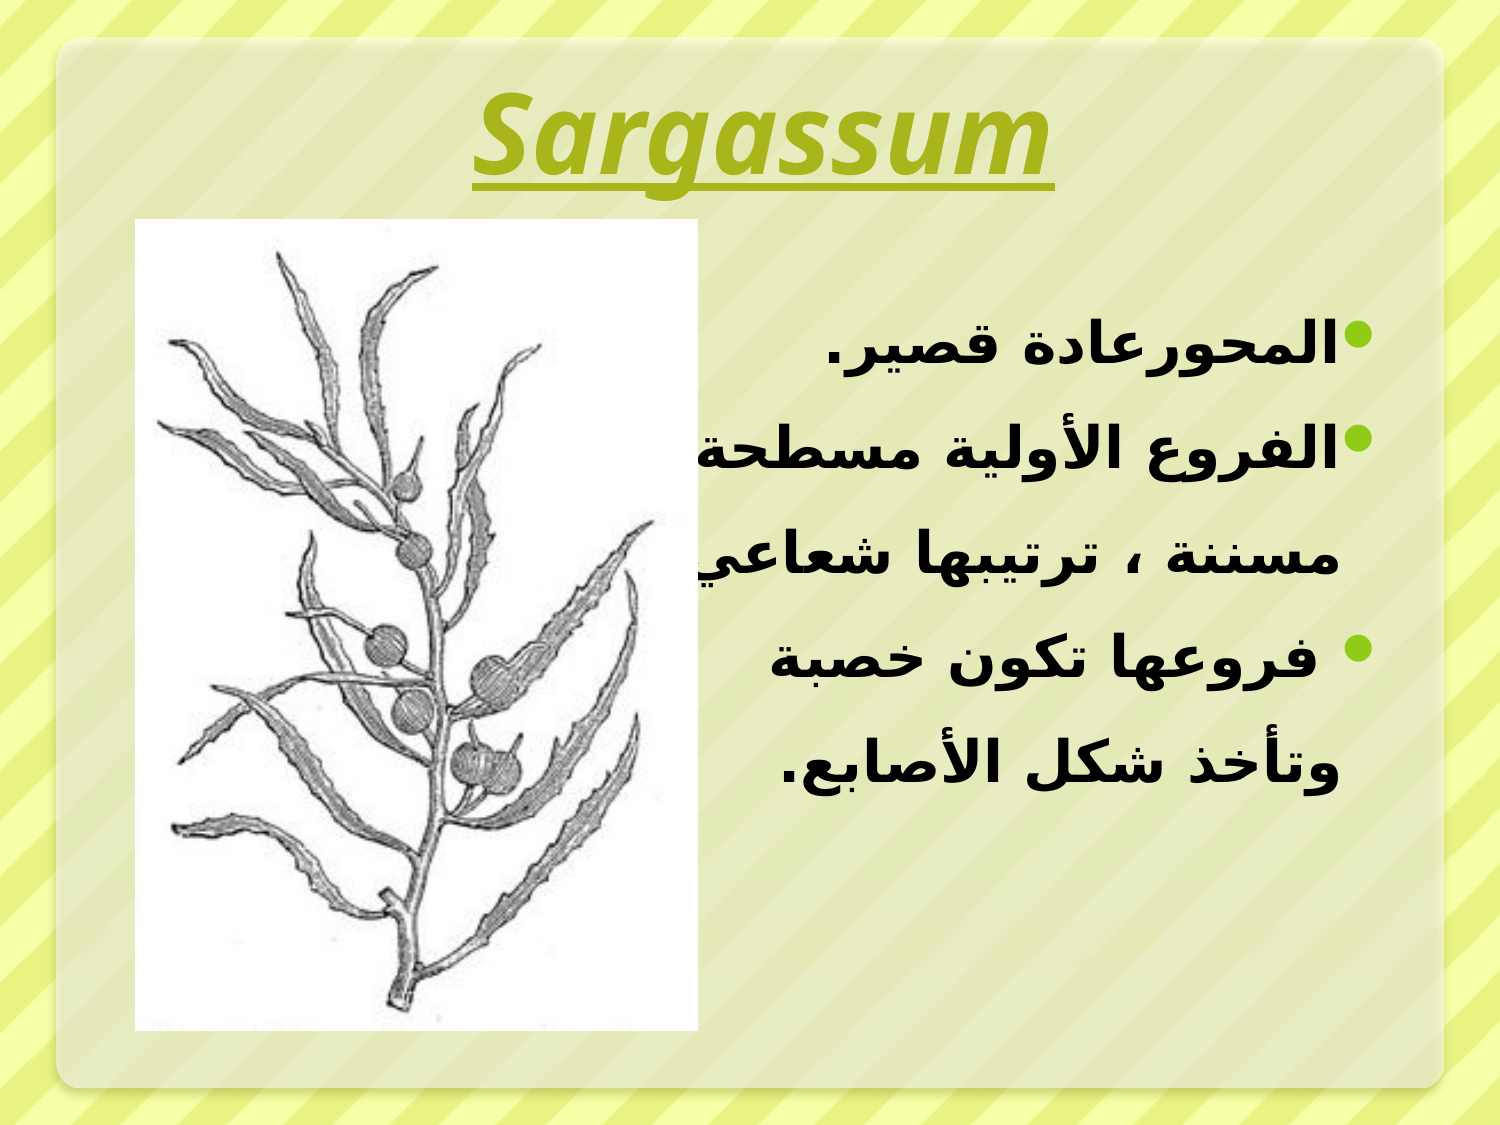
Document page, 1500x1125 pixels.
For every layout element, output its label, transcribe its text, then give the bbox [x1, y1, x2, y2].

text_box Sargassum [457, 54, 1093, 205]
list المحورعادة قصير. الفروع الأولية مسطحة ، مسننة ، ترتيبها شعاعي . فروعها تكون خصبة وتأخذ شكل الأصابع. [702, 262, 1425, 1005]
picture [135, 219, 698, 1031]
